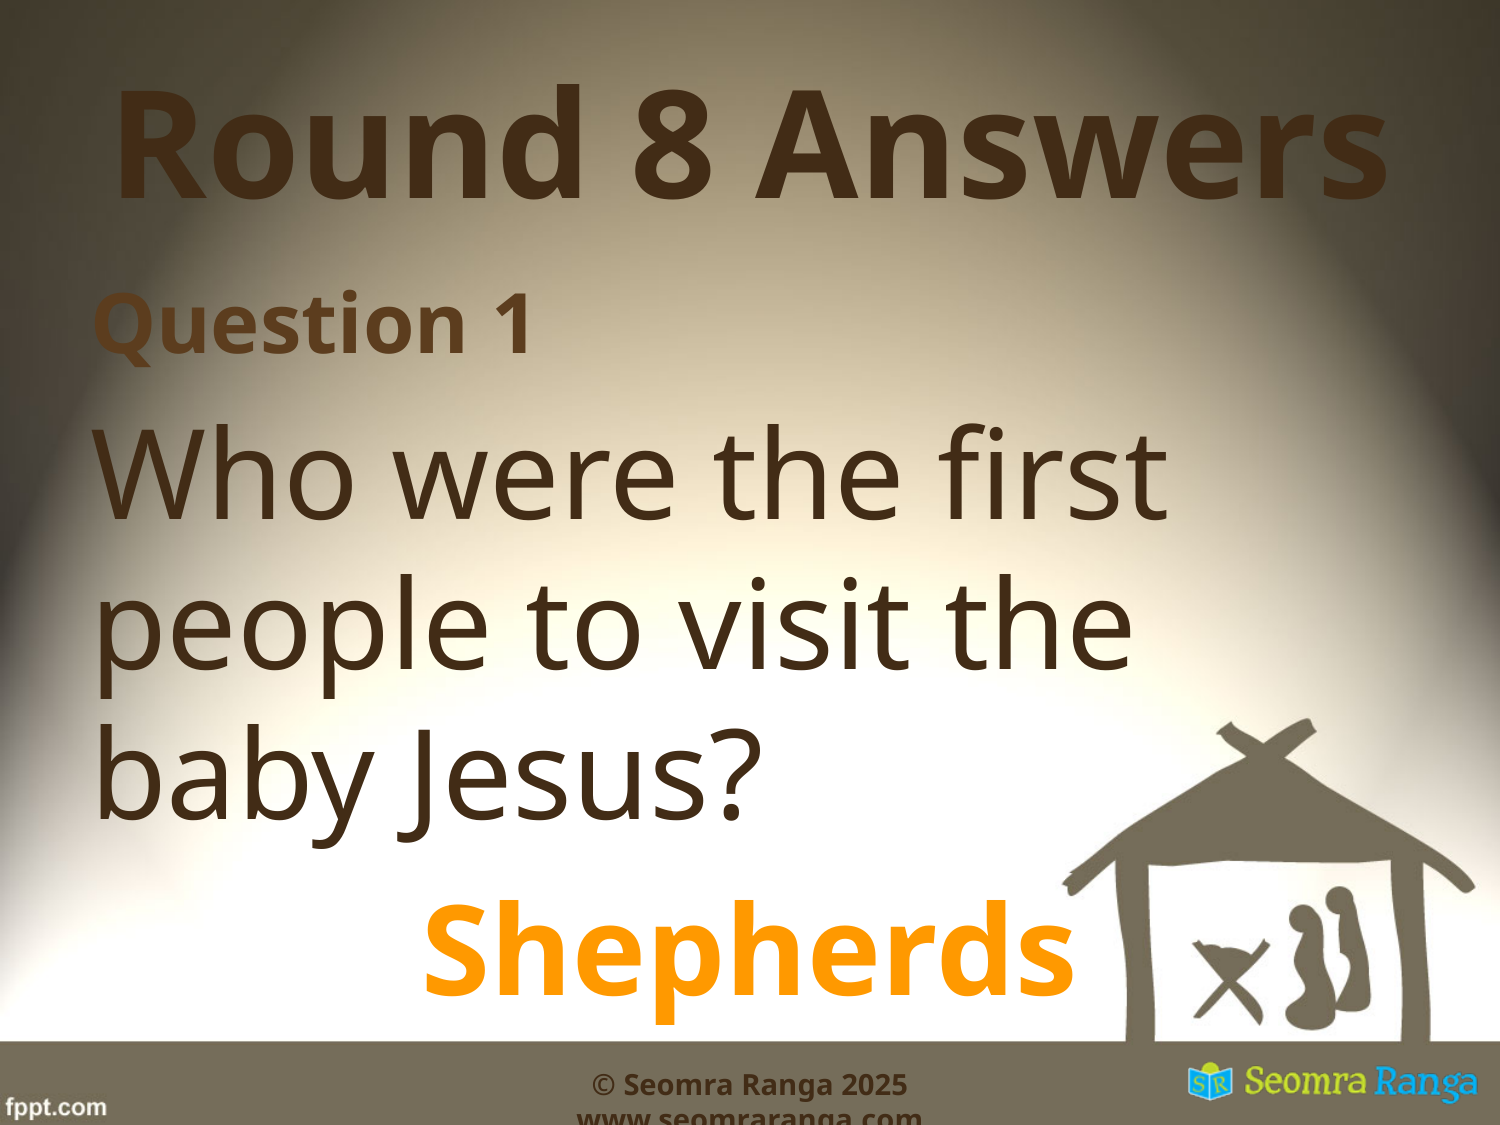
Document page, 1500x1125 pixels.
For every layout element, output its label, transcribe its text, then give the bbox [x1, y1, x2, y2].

picture [0, 0, 1500, 1125]
title Round 8 Answers [75, 45, 1425, 233]
text_box © Seomra Ranga 2025 www.seomraranga.com [401, 1058, 1099, 1125]
list Question 1 Who were the first people to visit the baby Jesus? Shepherds [75, 262, 1425, 1005]
